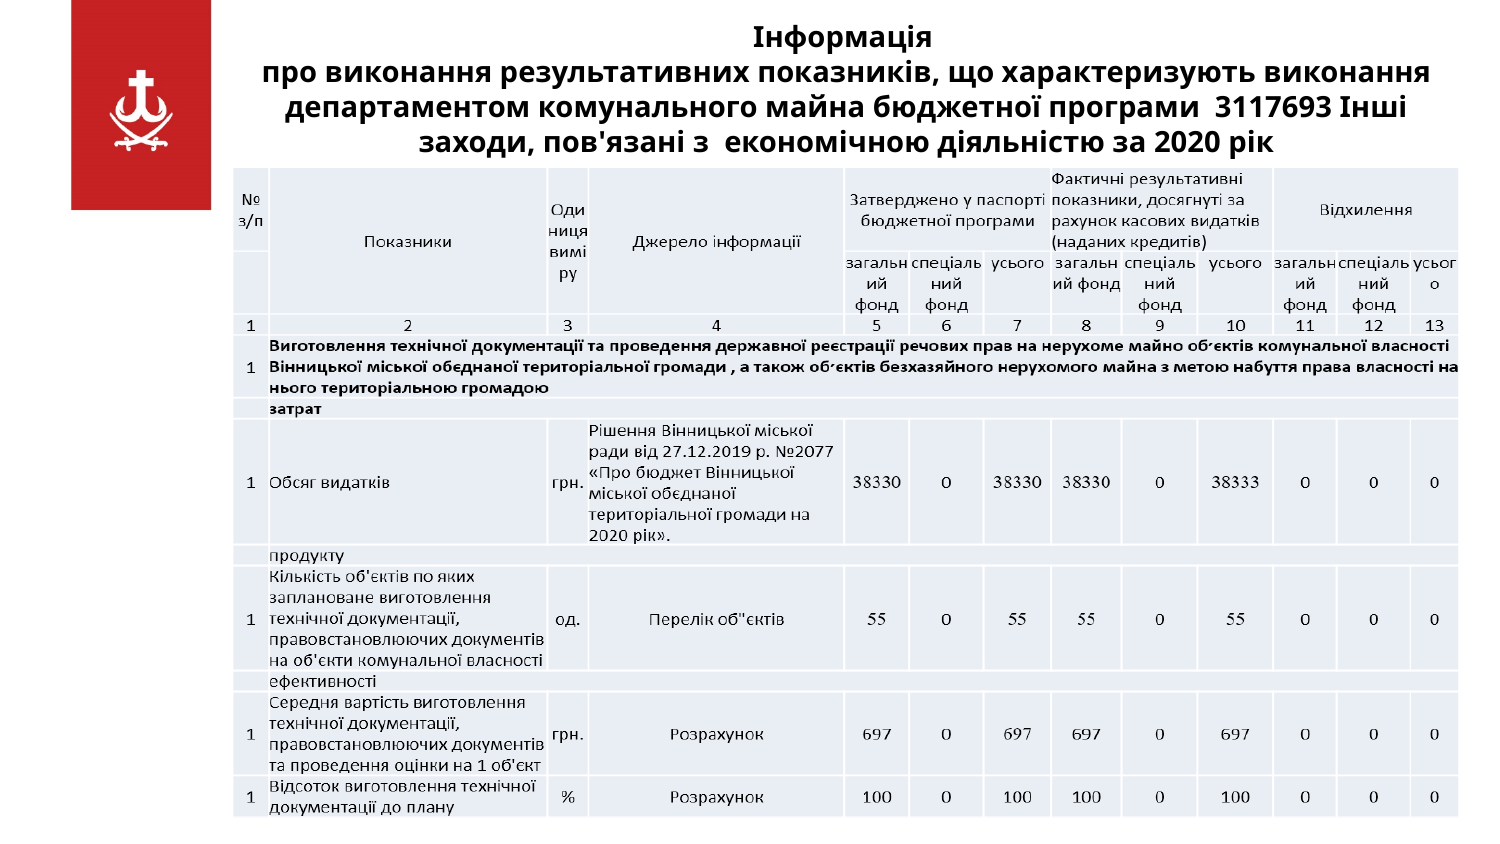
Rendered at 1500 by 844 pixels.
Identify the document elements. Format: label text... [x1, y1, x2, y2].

text_box Інформація про виконання результативних показників, що характеризують виконання департаментом комунального майна бюджетної програми 3117693 Інші заходи, пов'язані з економічною діяльністю за 2020 рік [233, 11, 1461, 167]
picture [0, 0, 1500, 844]
